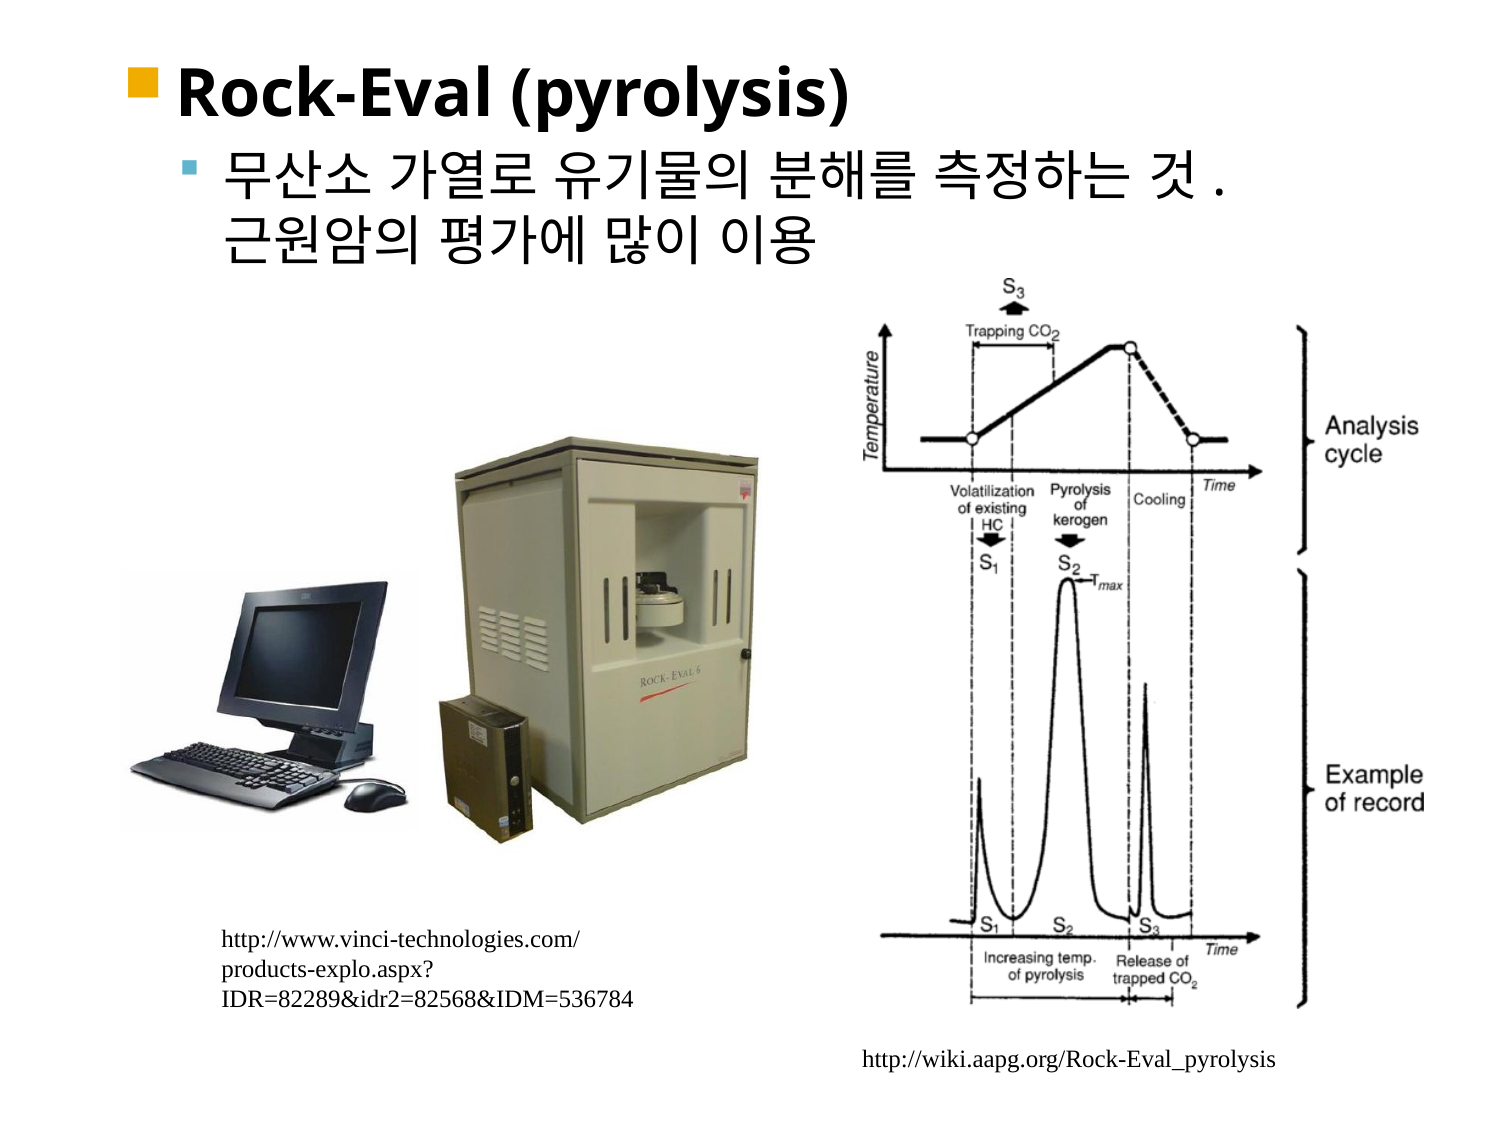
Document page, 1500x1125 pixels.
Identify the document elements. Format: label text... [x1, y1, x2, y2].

text_box http://wiki.aapg.org/Rock-Eval_pyrolysis [847, 1035, 1292, 1080]
text_box http://www.vinci-technologies.com/products-explo.aspx?IDR=82289&idr2=82568&IDM=536784 [206, 926, 677, 1021]
picture [862, 278, 1424, 1009]
text_box Rock-Eval (pyrolysis) 무산소 가열로 유기물의 분해를 측정하는 것. 근원암의 평가에 많이 이용 [88, 42, 1424, 279]
picture [64, 368, 798, 919]
